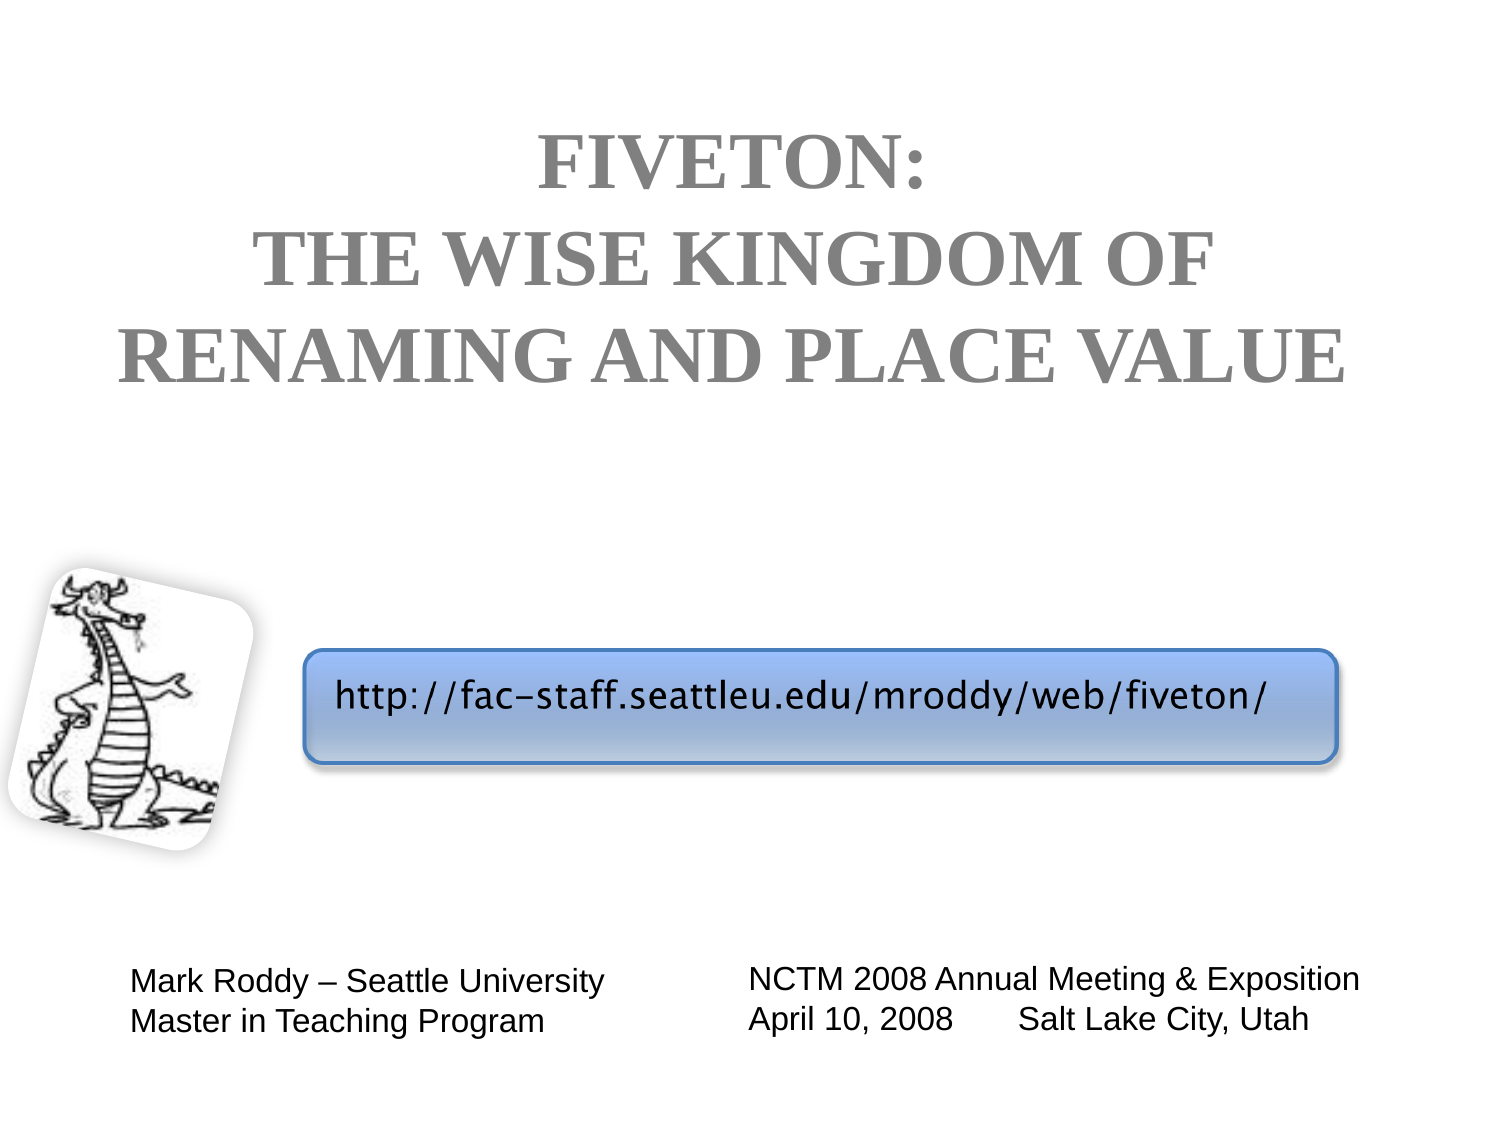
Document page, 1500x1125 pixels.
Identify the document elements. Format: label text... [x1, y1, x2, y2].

picture [8, 568, 254, 851]
text_box NCTM 2008 Annual Meeting & Exposition April 10, 2008 Salt Lake City, Utah [733, 949, 1475, 1090]
title Fiveton: The Wise Kingdom of Renaming and Place Value [96, 50, 1372, 554]
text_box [272, 610, 1372, 838]
text_box Mark Roddy – Seattle University Master in Teaching Program [115, 951, 621, 1047]
